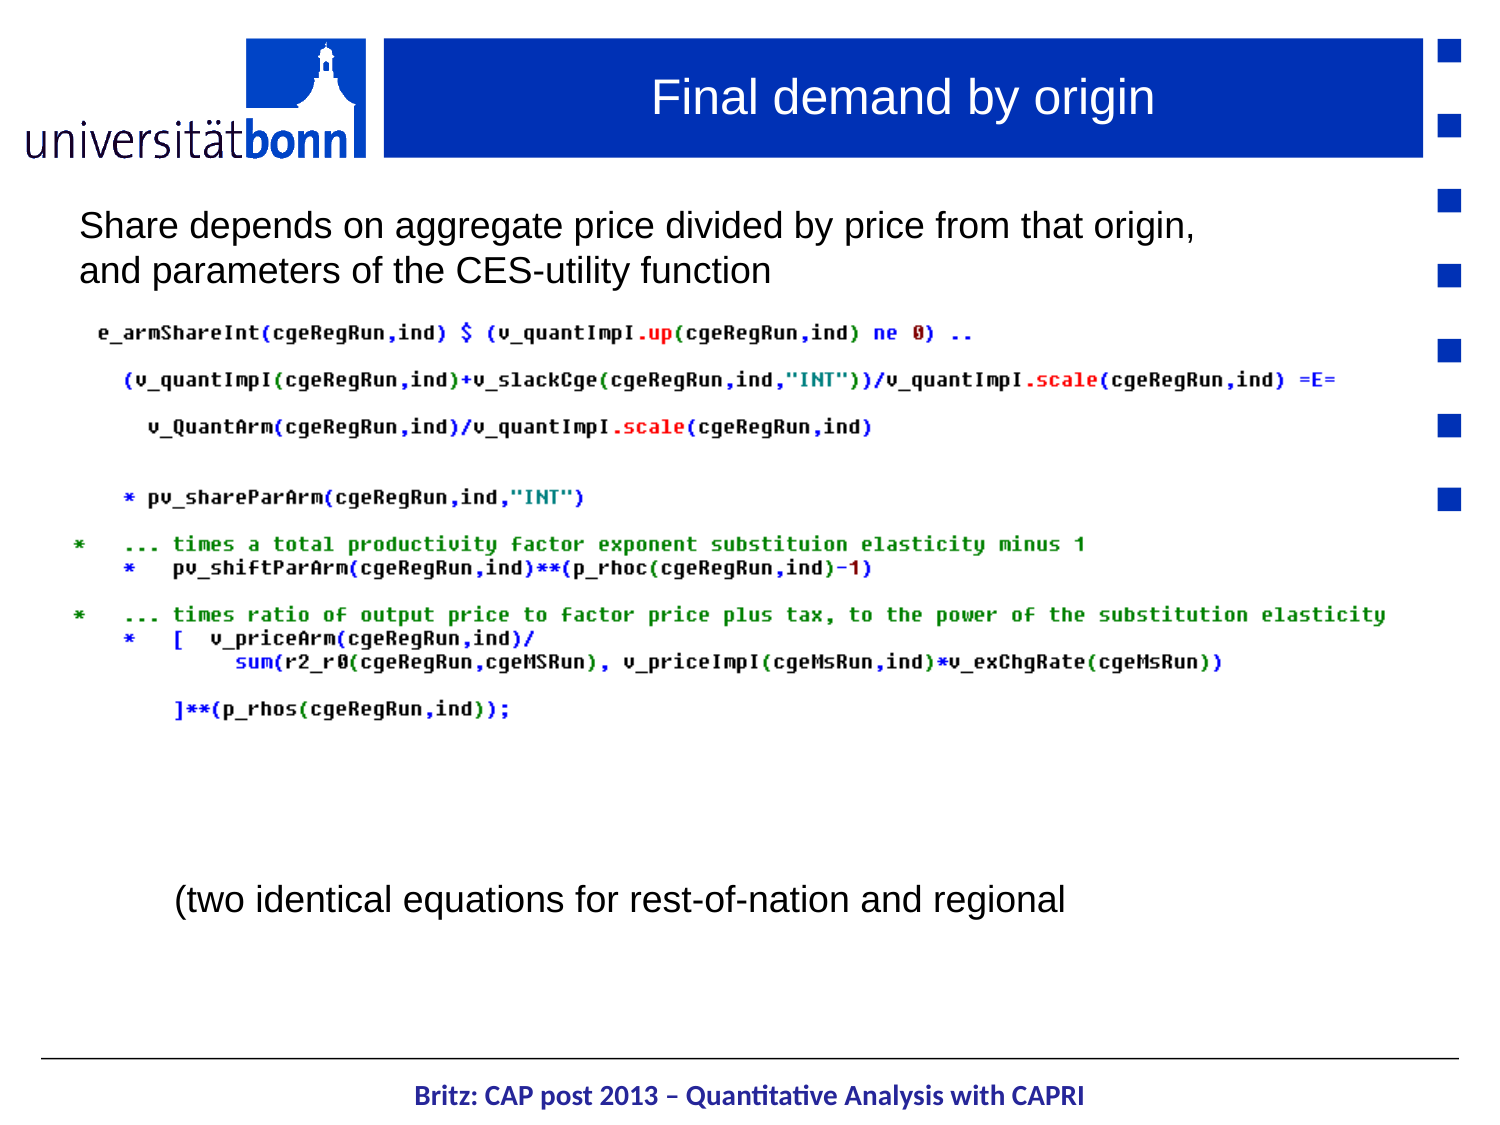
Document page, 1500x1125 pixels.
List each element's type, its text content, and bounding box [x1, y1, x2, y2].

picture [24, 36, 368, 160]
footer Britz: CAP post 2013 – Quantitative Analysis with CAPRI [40, 1070, 1460, 1107]
title Final demand by origin [383, 38, 1424, 158]
picture [71, 299, 1424, 733]
text_box (two identical equations for rest-of-nation and regional [159, 867, 1082, 928]
text_box Share depends on aggregate price divided by price from that origin, and parameters of the CES-utility function [64, 193, 1211, 299]
